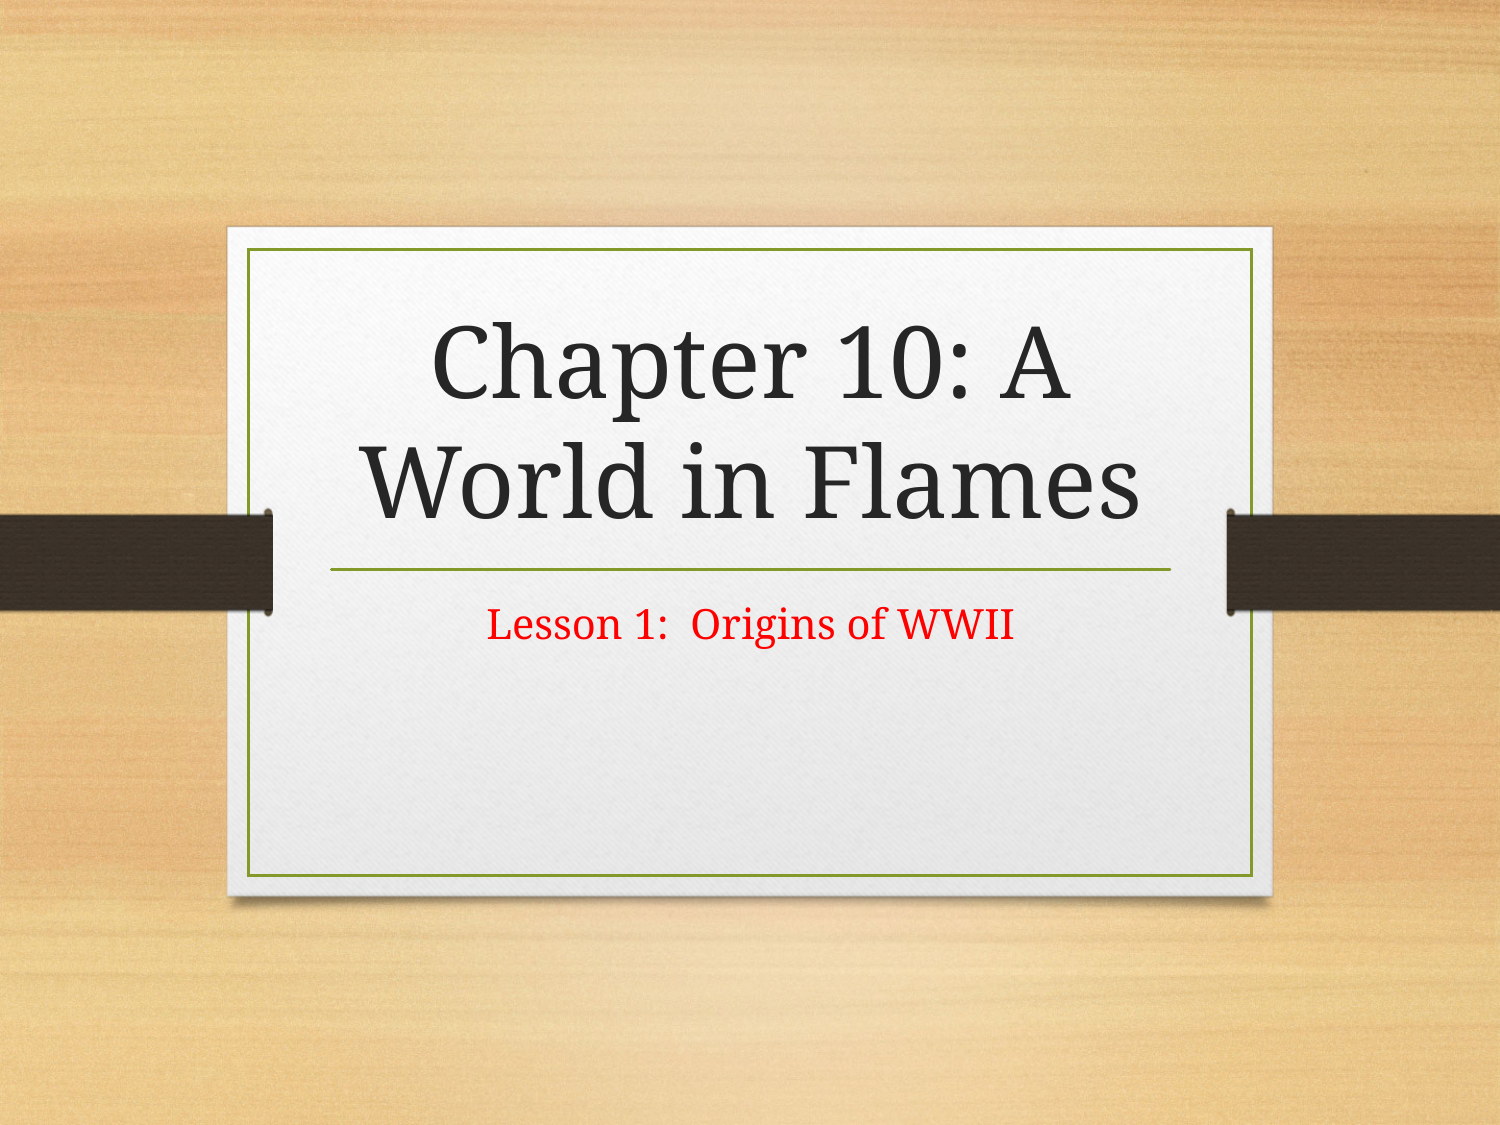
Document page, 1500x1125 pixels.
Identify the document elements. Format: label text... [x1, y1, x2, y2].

picture [0, 0, 1500, 1125]
subtitle Lesson 1: Origins of WWII [315, 590, 1187, 817]
title Chapter 10: A World in Flames [315, 297, 1187, 546]
